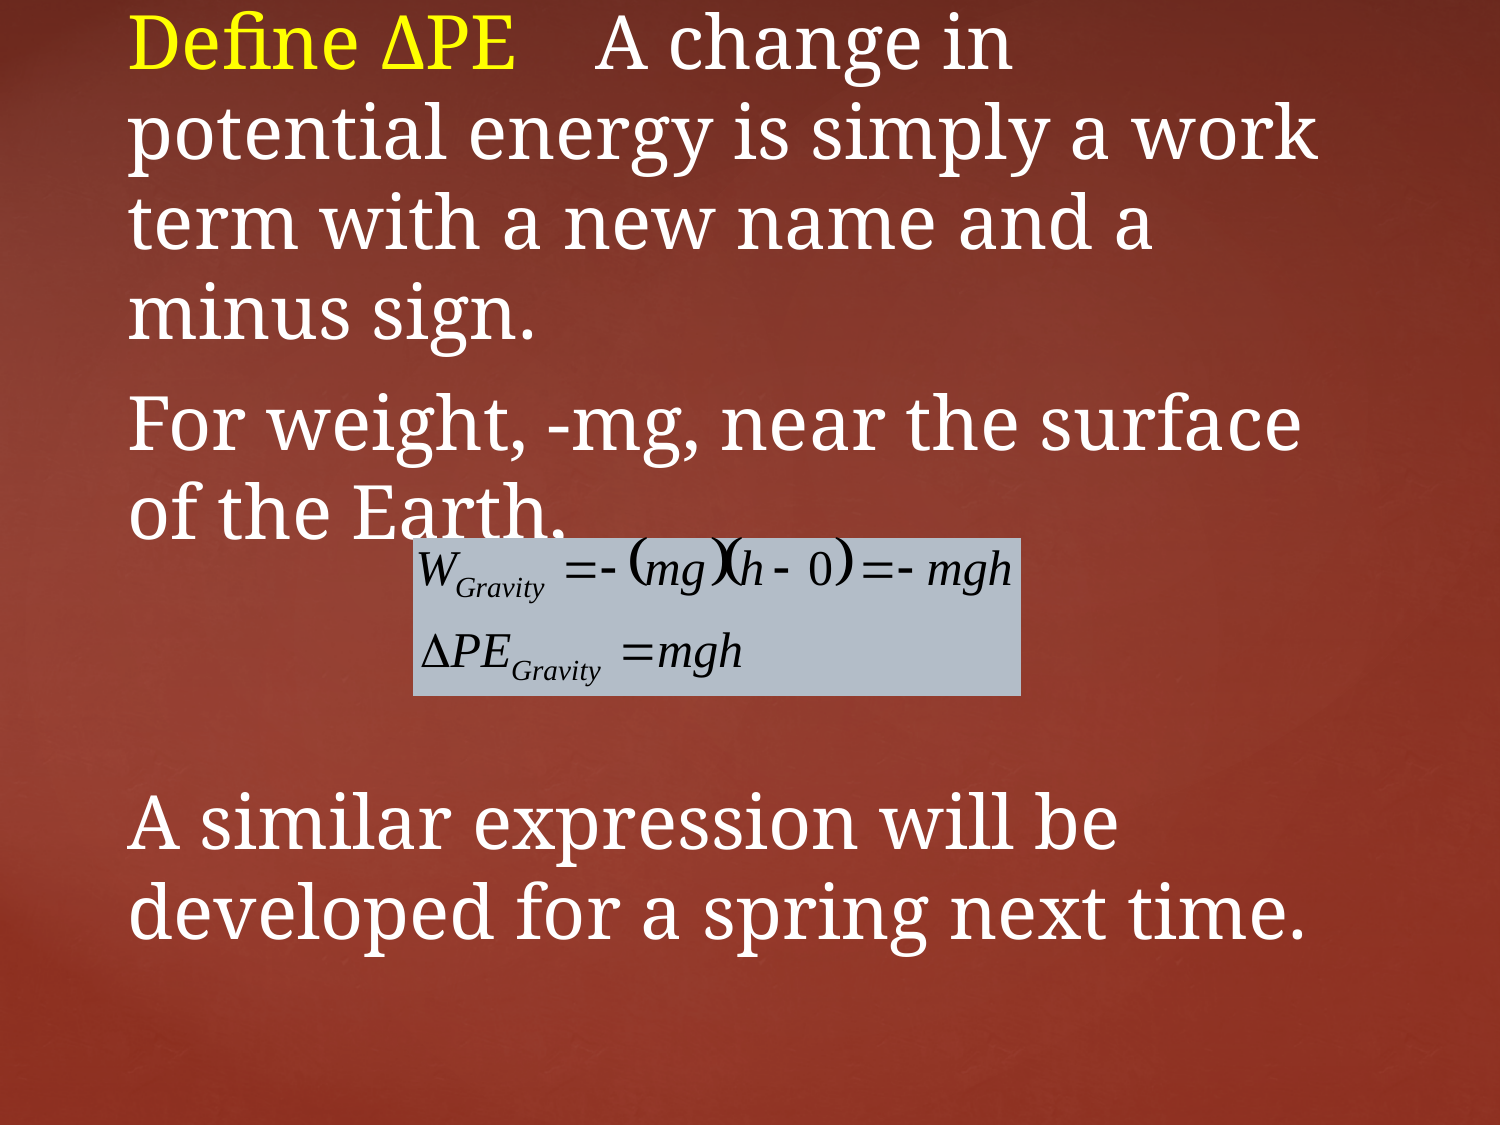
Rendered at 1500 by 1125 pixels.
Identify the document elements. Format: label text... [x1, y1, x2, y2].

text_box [411, 536, 1022, 697]
text_box For weight, -mg, near the surface of the Earth, [112, 387, 1350, 563]
title Define ΔPE A change in potential energy is simply a work term with a new name and a minus sign. [112, 87, 1350, 363]
text_box A similar expression will be developed for a spring next time. [112, 787, 1350, 963]
